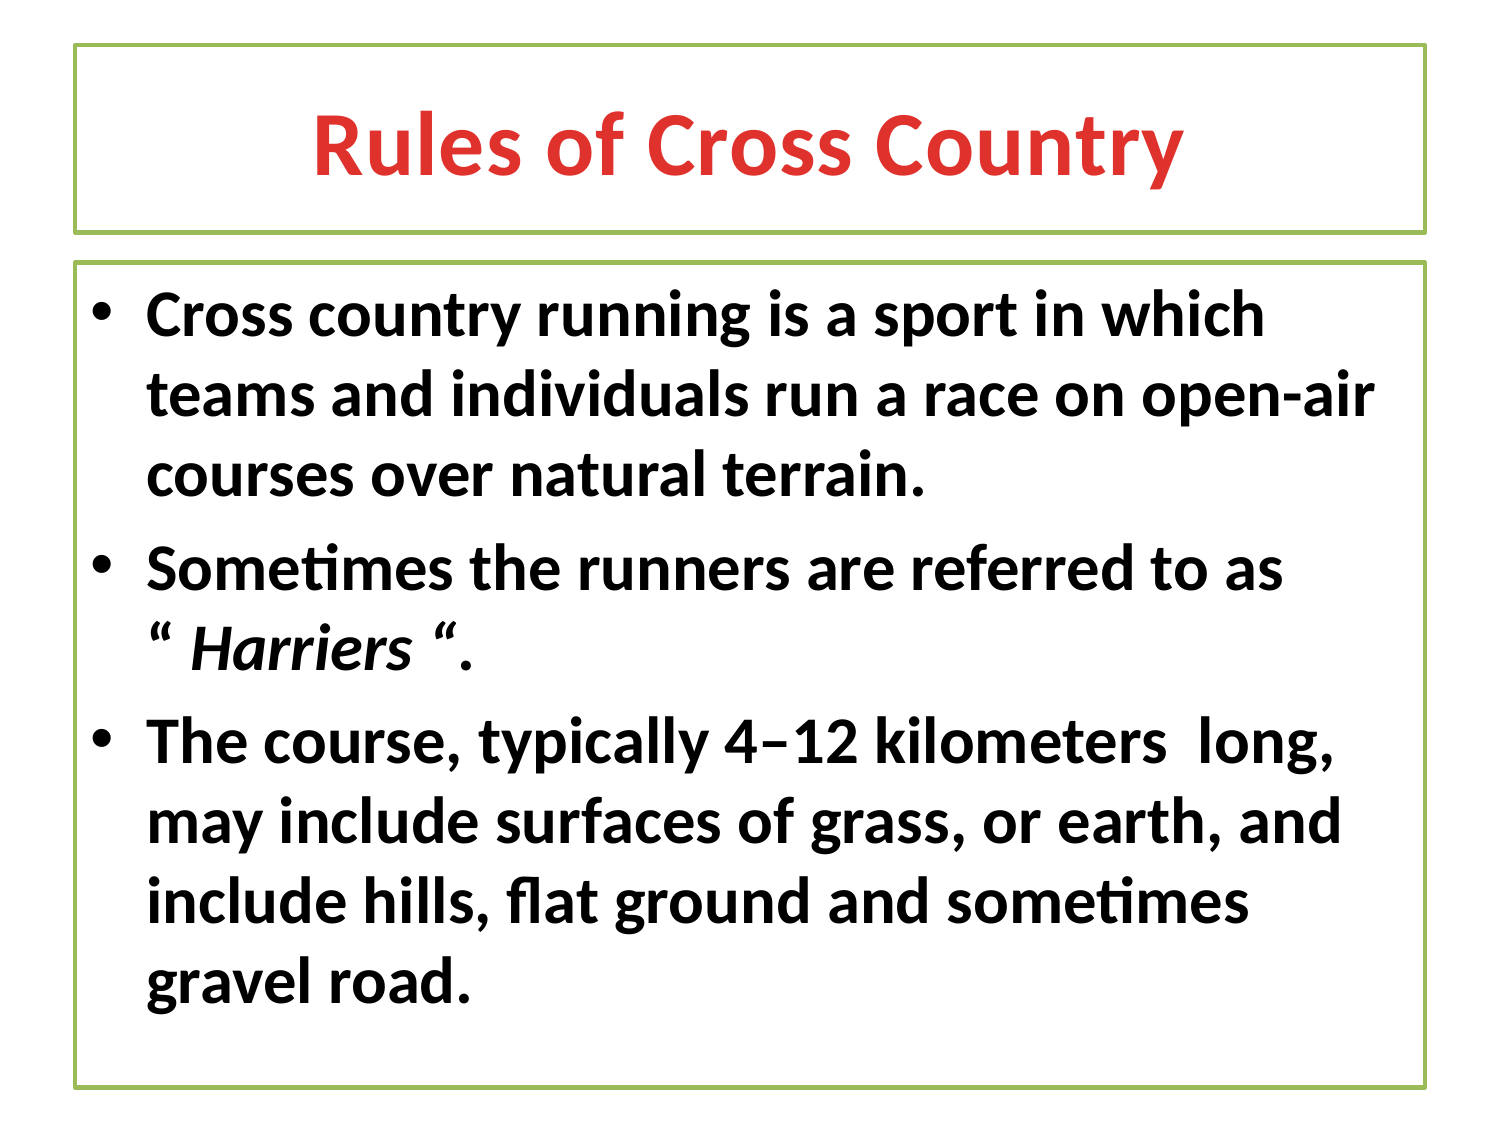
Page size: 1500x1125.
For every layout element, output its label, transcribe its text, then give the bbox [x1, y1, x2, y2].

title Rules of Cross Country [73, 43, 1427, 235]
list Cross country running is a sport in which teams and individuals run a race on open-air courses over natural terrain. Sometimes the runners are referred to as “ Harriers “. The course, typically 4–12 kilometers long, may include surfaces of grass, or earth, and include hills, flat ground and sometimes gravel road. [73, 260, 1427, 1090]
